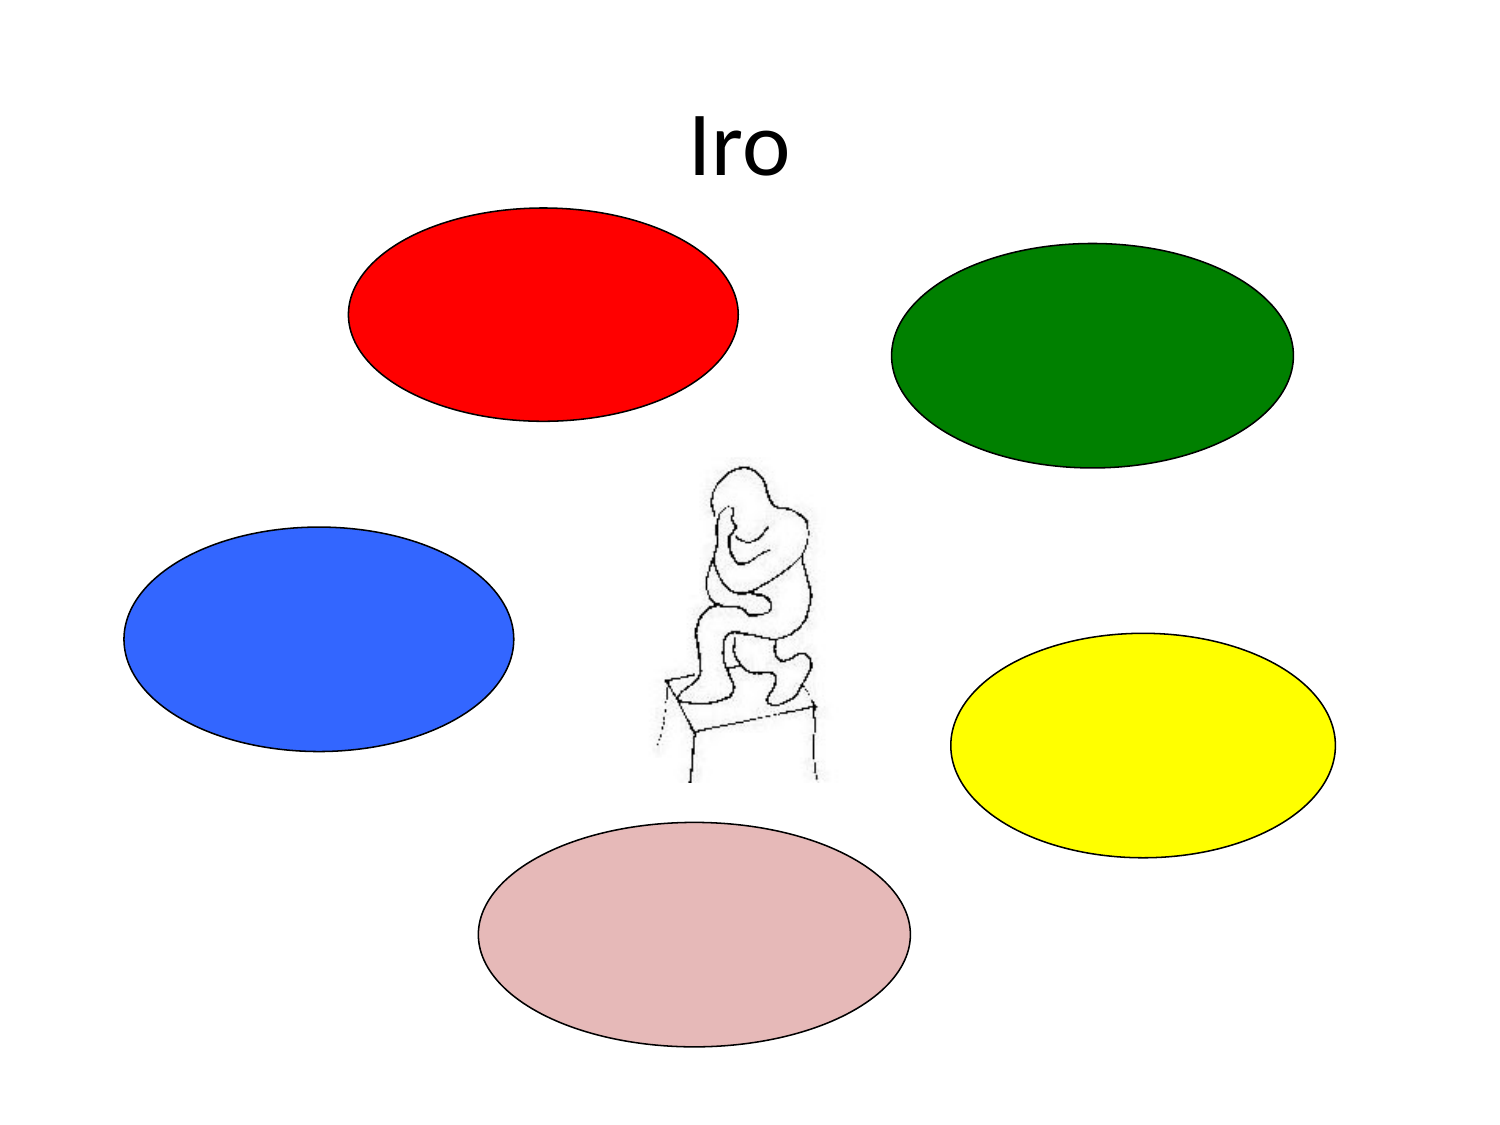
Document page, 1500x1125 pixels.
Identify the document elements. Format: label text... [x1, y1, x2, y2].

text_box [123, 527, 514, 752]
text_box [478, 822, 911, 1047]
picture [643, 455, 854, 783]
text_box [950, 633, 1336, 858]
text_box [891, 243, 1294, 468]
text_box [348, 233, 739, 422]
title Iro [75, 45, 1425, 233]
